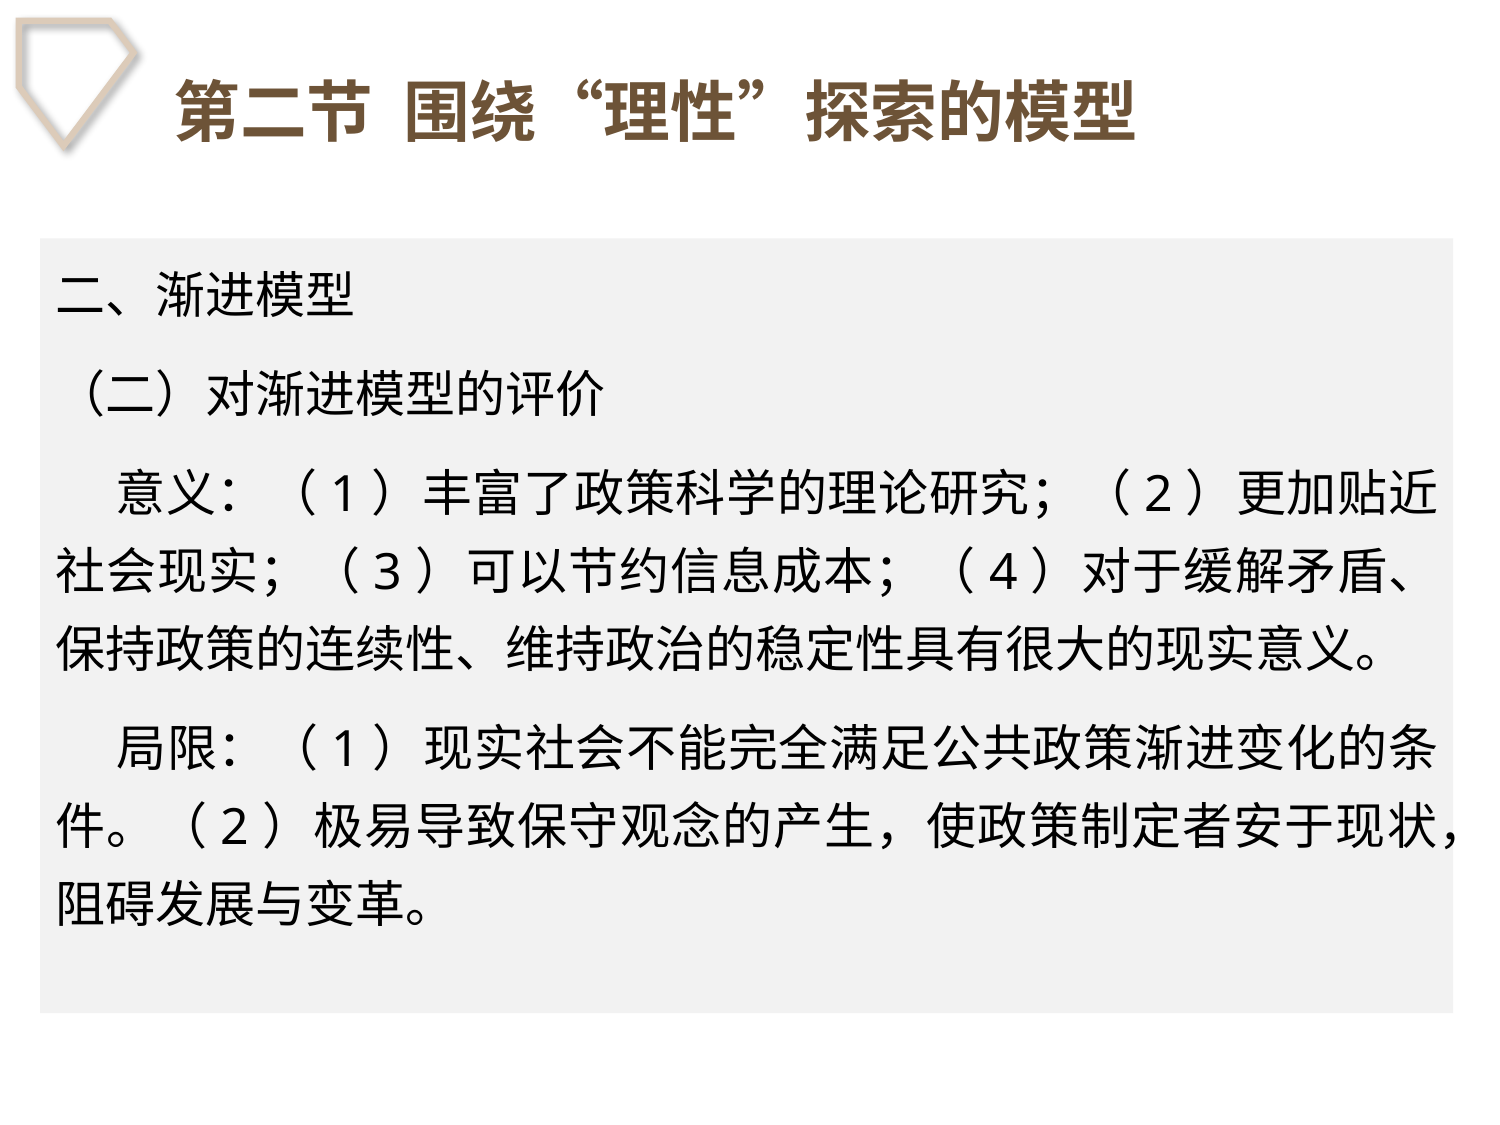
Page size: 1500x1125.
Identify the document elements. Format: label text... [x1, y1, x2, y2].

title 第二节 围绕“理性”探索的模型 [158, 0, 1456, 159]
list 二、渐进模型 （二）对渐进模型的评价 意义：（1）丰富了政策科学的理论研究；（2）更加贴近社会现实；（3）可以节约信息成本；（4）对于缓解矛盾、保持政策的连续性、维持政治的稳定性具有很大的现实意义。 局限：（1）现实社会不能完全满足公共政策渐进变化的条件。（2）极易导致保守观念的产生，使政策制定者安于现状，阻碍发展与变革。 [40, 238, 1454, 1014]
